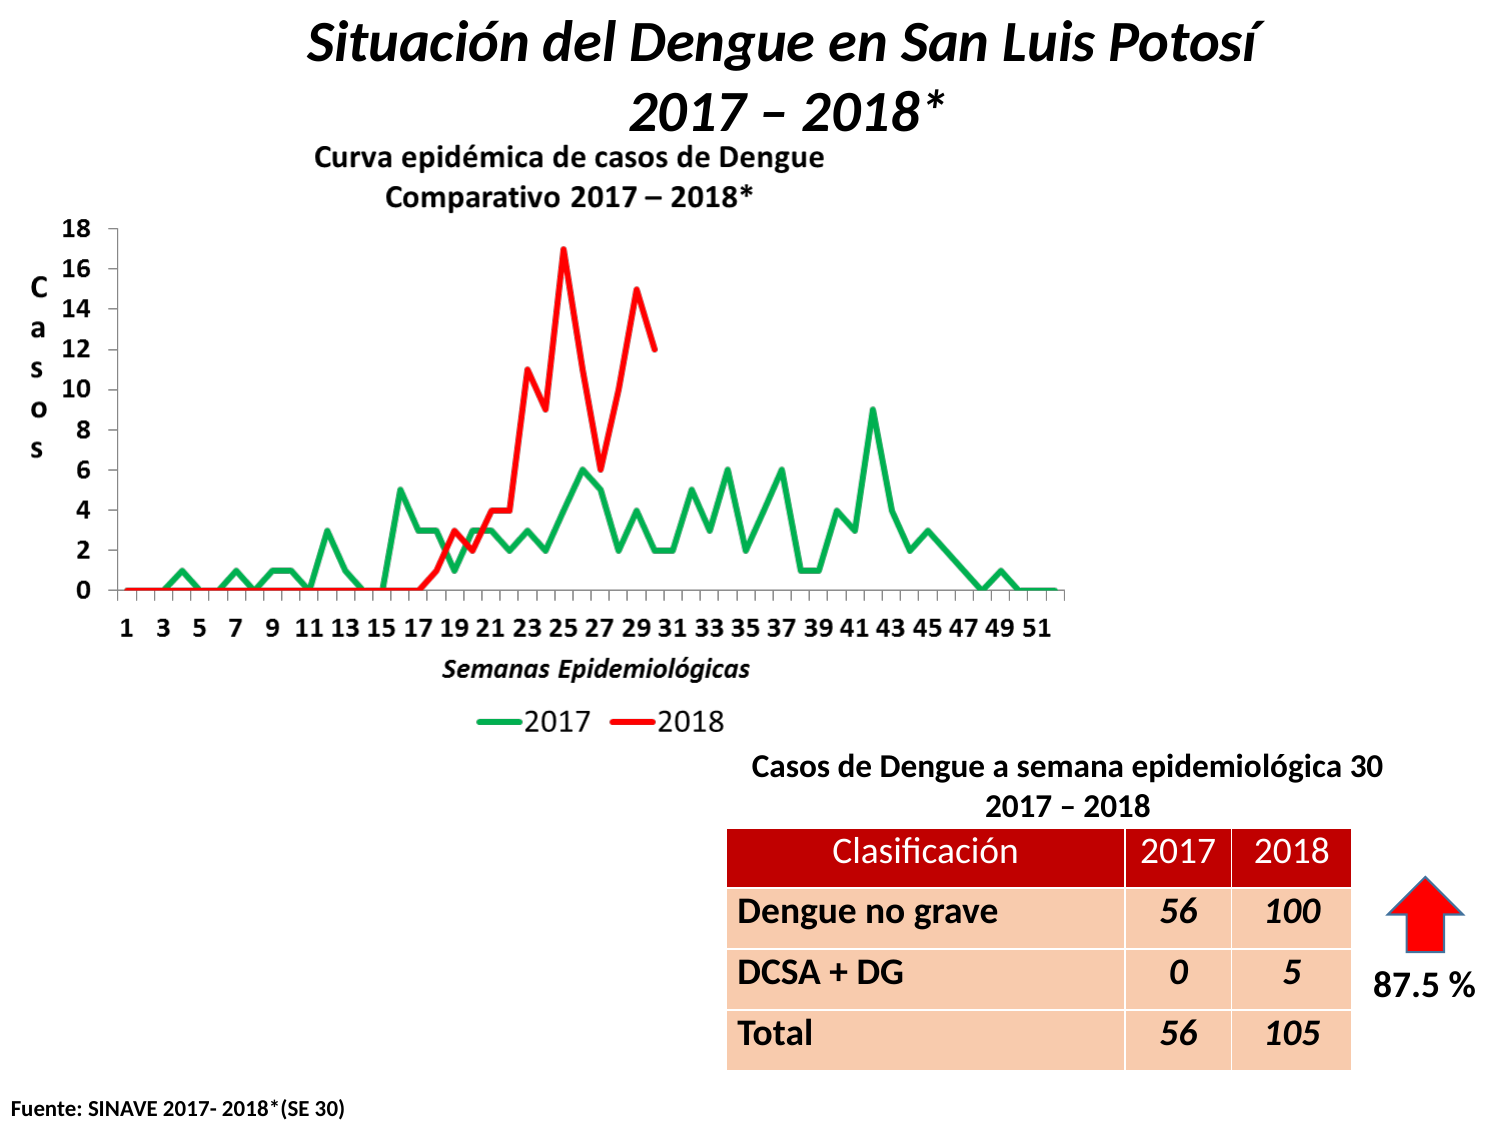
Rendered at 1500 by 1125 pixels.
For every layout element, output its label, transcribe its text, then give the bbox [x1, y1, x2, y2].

table_cell 5 [1232, 950, 1351, 1009]
table_cell 56 [1126, 889, 1231, 948]
text_box [1385, 875, 1466, 952]
table_cell DCSA + DG [727, 950, 1124, 1009]
table_header Clasificación [727, 829, 1124, 887]
table_cell Total [727, 1011, 1124, 1070]
table_cell 56 [1126, 1011, 1231, 1070]
text_box 87.5 % [1358, 952, 1500, 1012]
table_header 2018 [1232, 829, 1351, 887]
table_cell 100 [1232, 889, 1351, 948]
picture [10, 125, 1117, 773]
table_header 2017 [1126, 829, 1231, 887]
text_box Fuente: SINAVE 2017- 2018*(SE 30) [0, 1086, 361, 1125]
table_cell 0 [1126, 950, 1231, 1009]
text_box Situación del Dengue en San Luis Potosí 2017 – 2018* [292, 0, 1273, 151]
table_cell Dengue no grave [727, 889, 1124, 948]
text_box Casos de Dengue a semana epidemiológica 30 2017 – 2018 [734, 736, 1402, 832]
table_cell 105 [1232, 1011, 1351, 1070]
